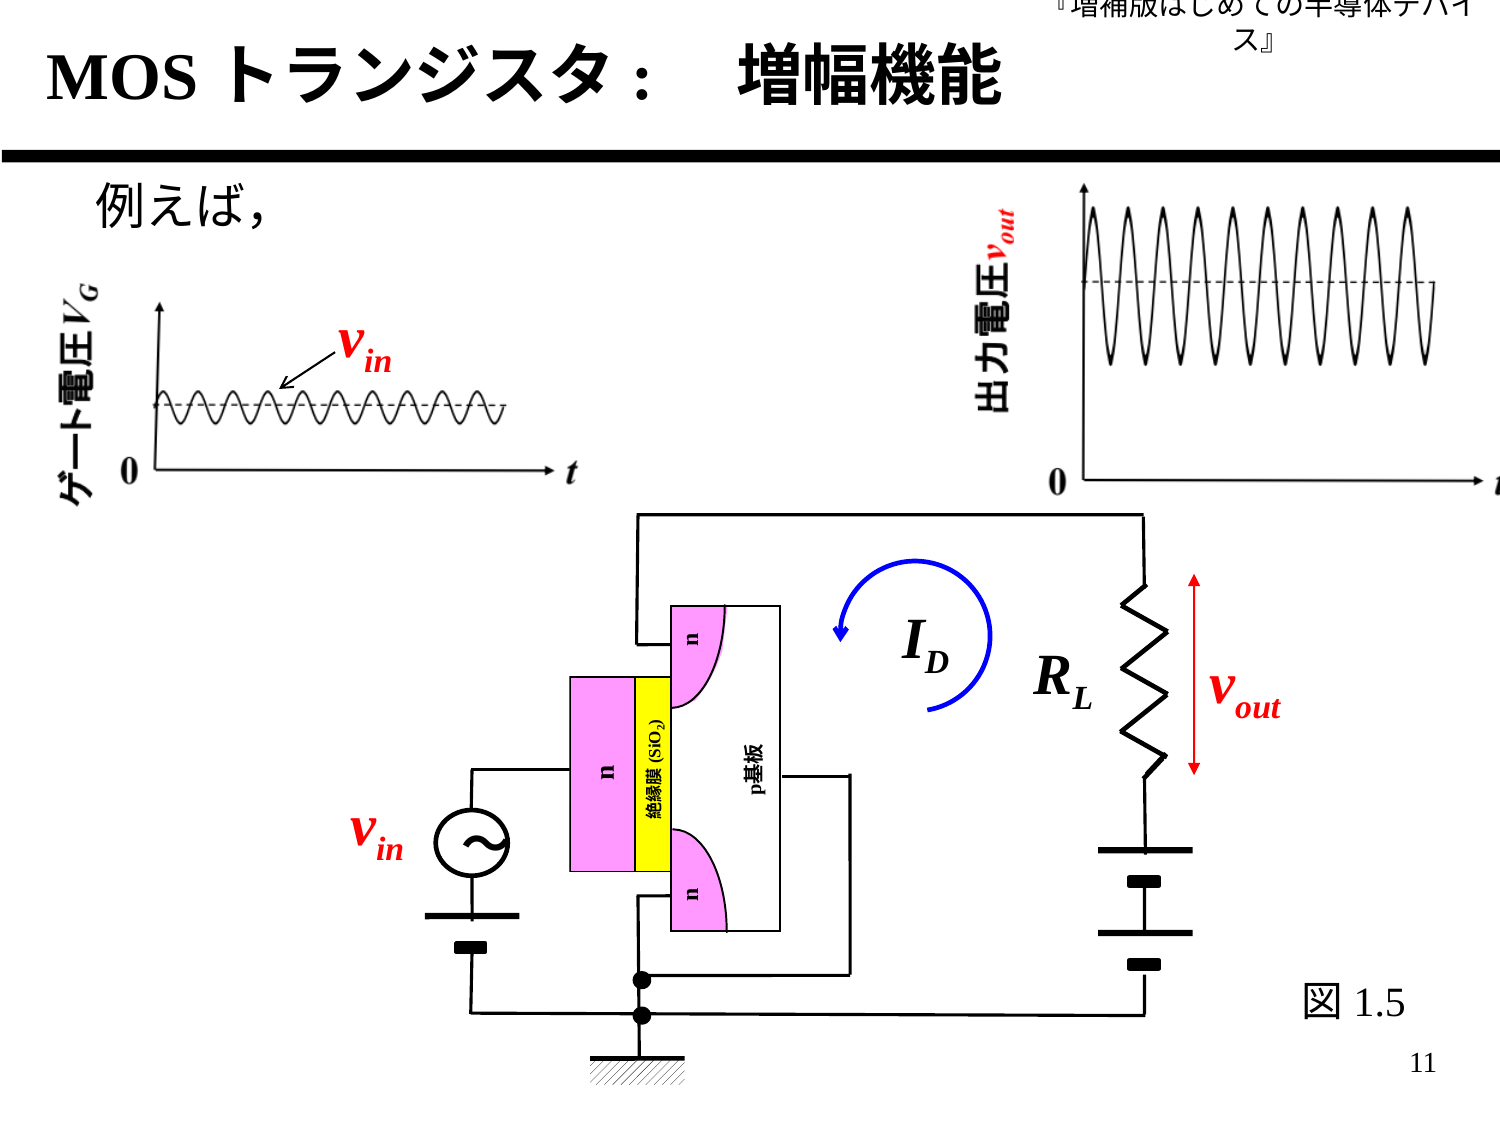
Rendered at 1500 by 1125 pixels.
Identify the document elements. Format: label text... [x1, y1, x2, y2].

picture [37, 269, 599, 528]
picture [954, 80, 1500, 525]
slide_number 11 [1139, 1022, 1453, 1099]
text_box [347, 497, 1285, 1085]
text_box MOSトランジスタ: 増幅機能 [46, 48, 1419, 114]
footer 『増補版はじめての半導体デバイス』 [1022, 0, 1498, 59]
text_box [278, 351, 336, 390]
text_box 図1.5 [1288, 967, 1421, 1022]
